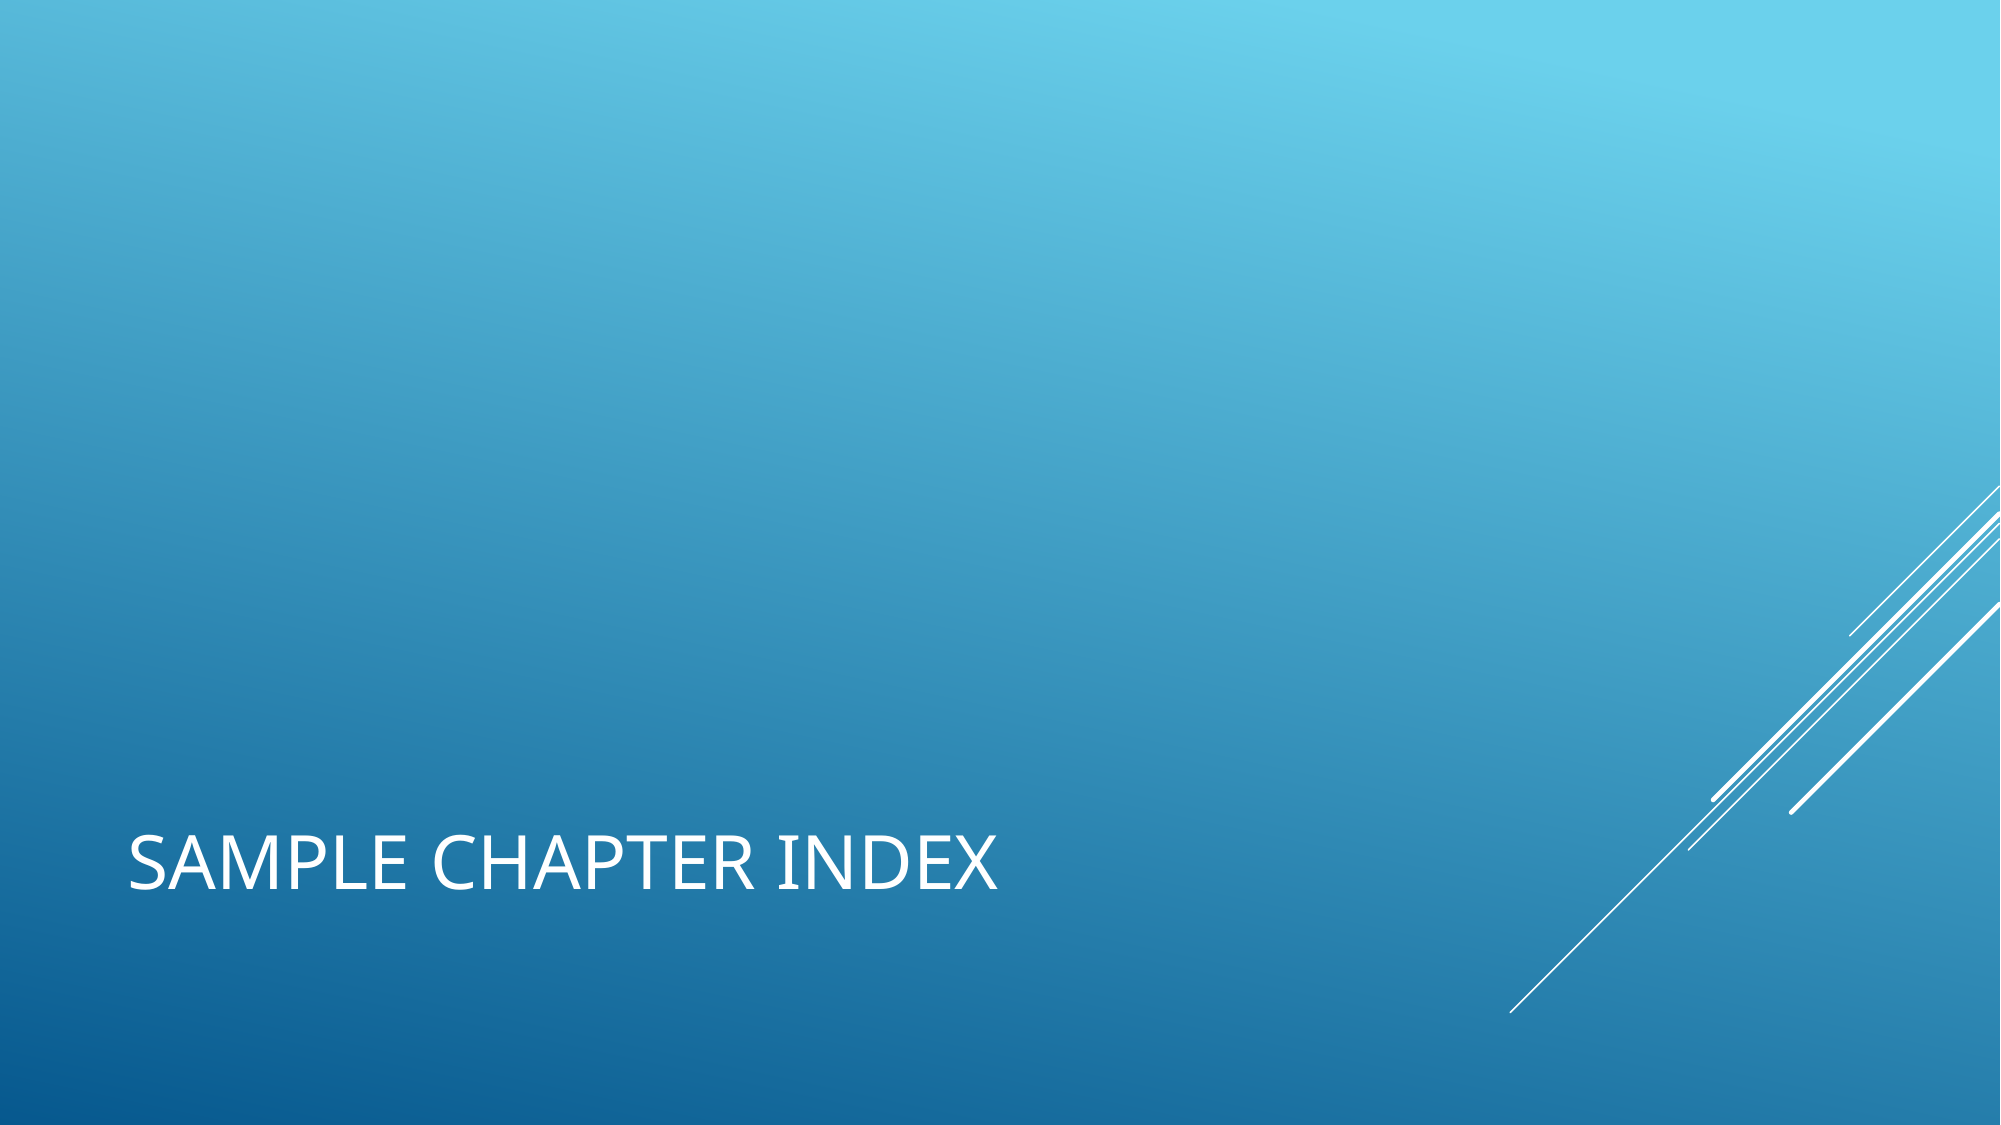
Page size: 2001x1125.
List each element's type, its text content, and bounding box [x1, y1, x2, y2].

title Sample chapter index [112, 736, 1513, 984]
